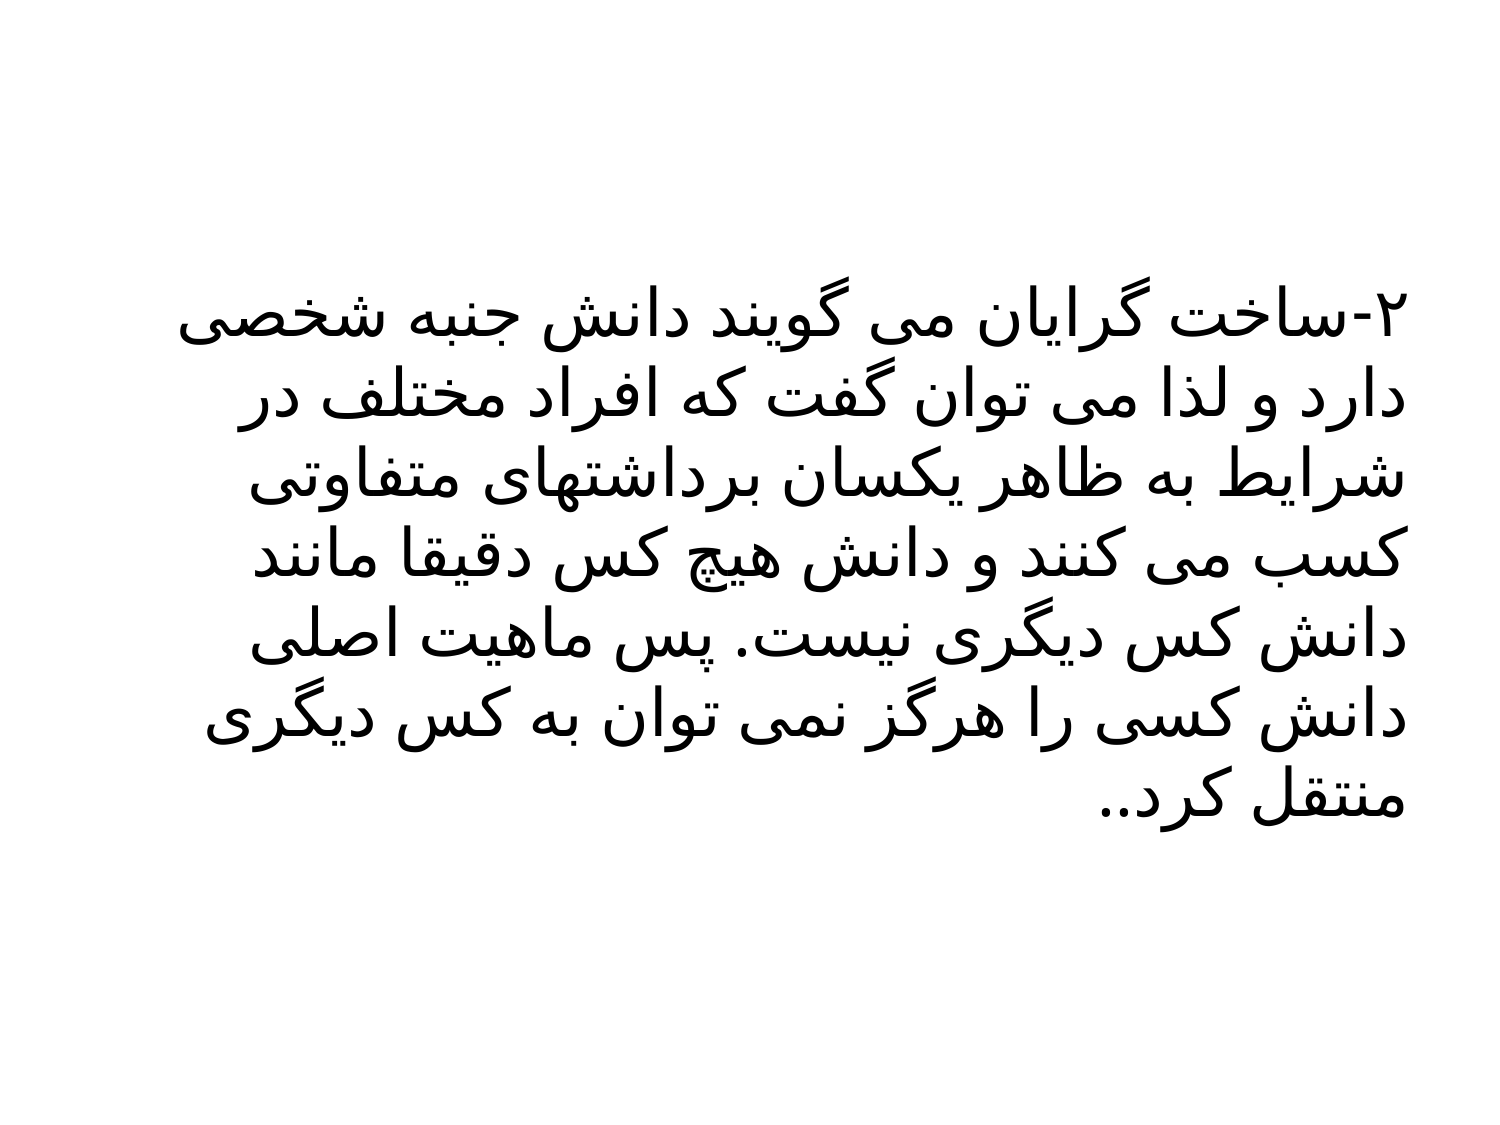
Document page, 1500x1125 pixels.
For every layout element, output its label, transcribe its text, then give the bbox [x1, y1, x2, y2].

list ۲-ساخت گرايان می گويند دانش جنبه شخصی دارد و لذا می توان گفت که افراد مختلف در شرایط به ظاهر یکسان برداشتهای متفاوتی کسب می کنند و دانش هیچ کس دقیقا مانند دانش کس دیگری نیست. پس ماهیت اصلی دانش کسی را هرگز نمی توان به کس دیگری منتقل کرد.. [75, 262, 1425, 1005]
